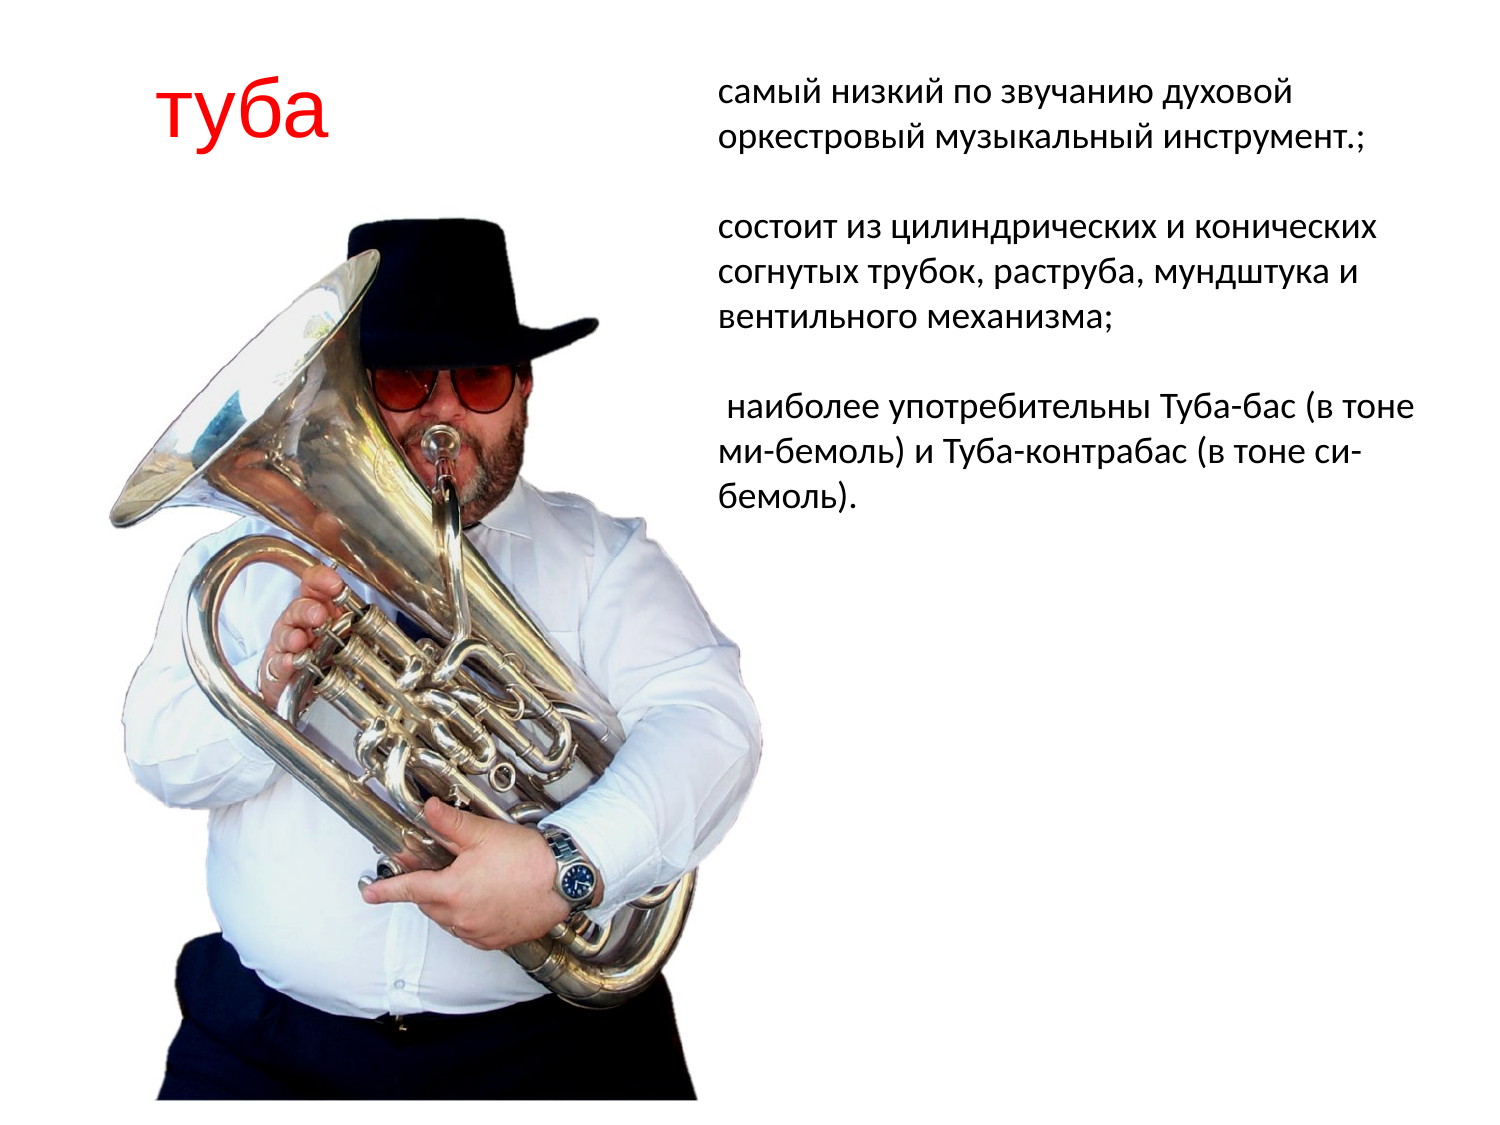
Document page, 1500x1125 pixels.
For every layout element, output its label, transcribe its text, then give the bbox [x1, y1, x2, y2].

picture [70, 175, 794, 1101]
text_box туба [140, 46, 434, 162]
text_box самый низкий по звучанию духовой оркестровый музыкальный инструмент.; состоит из цилиндрических и конических согнутых трубок, раструба, мундштука и вентильного механизма; наиболее употребительны Туба-бас (в тоне ми-бемоль) и Туба-контрабас (в тоне си-бемоль). [703, 58, 1453, 524]
